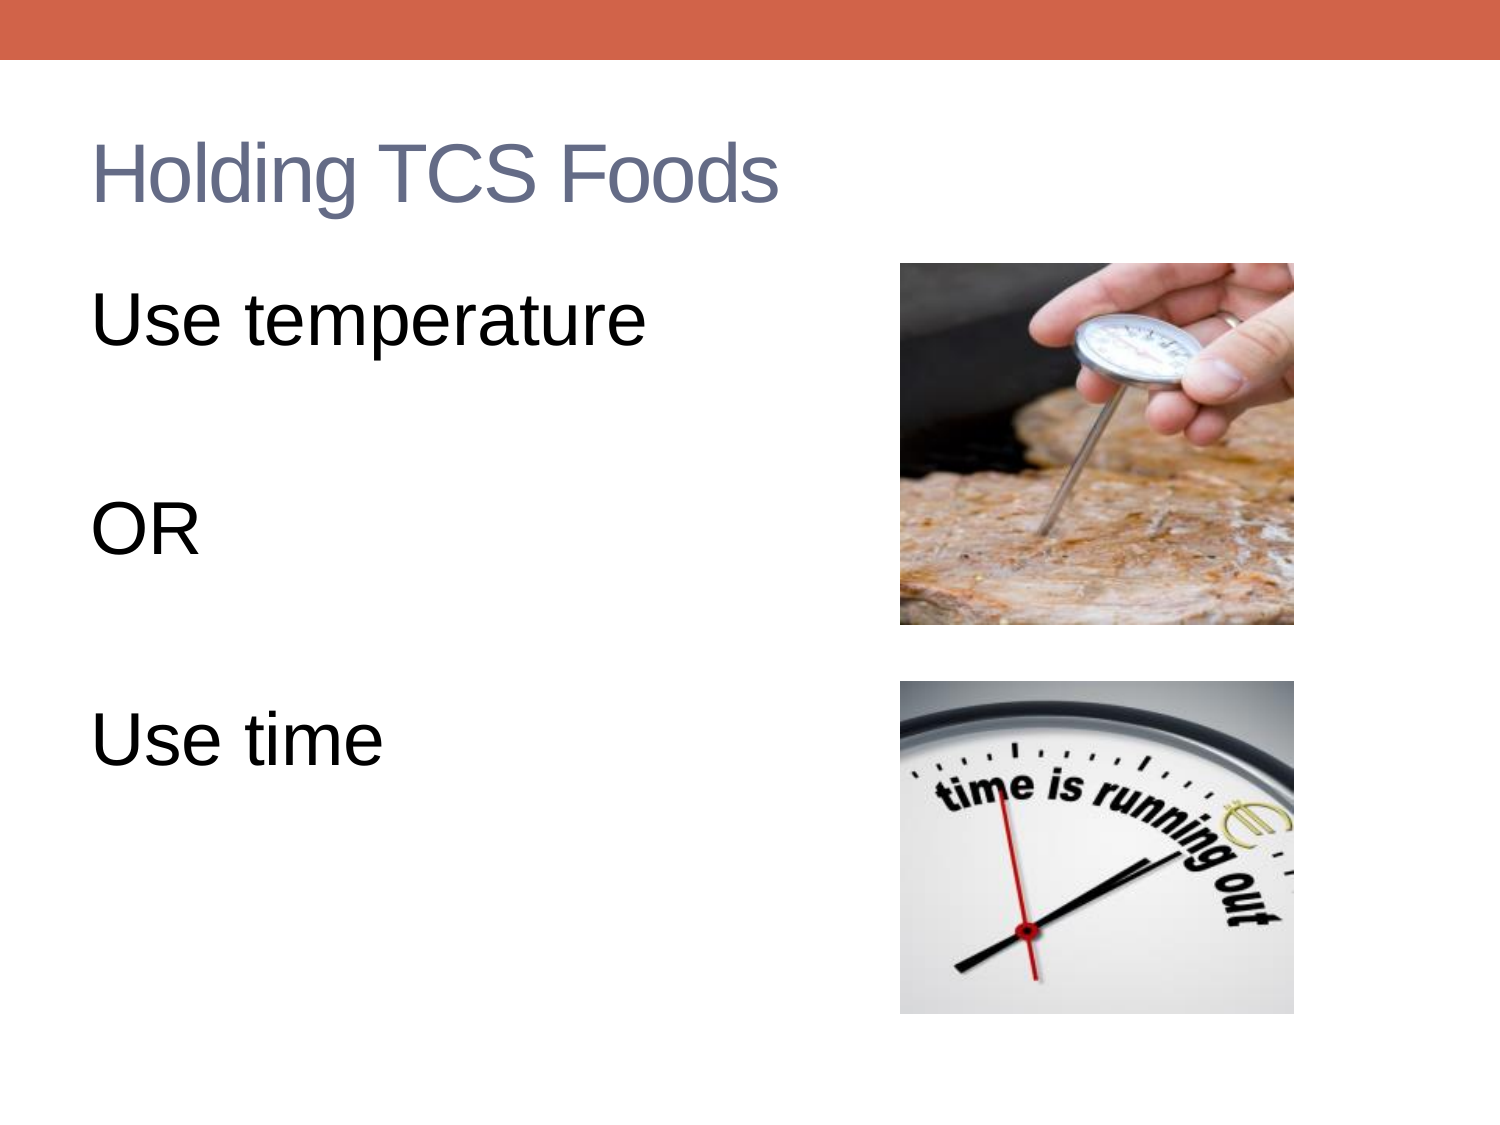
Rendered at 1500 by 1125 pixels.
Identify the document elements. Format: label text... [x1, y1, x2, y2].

title Holding TCS Foods [75, 87, 1425, 250]
picture [899, 263, 1295, 625]
list Use temperature OR Use time [75, 262, 1425, 1063]
picture [899, 681, 1295, 1015]
